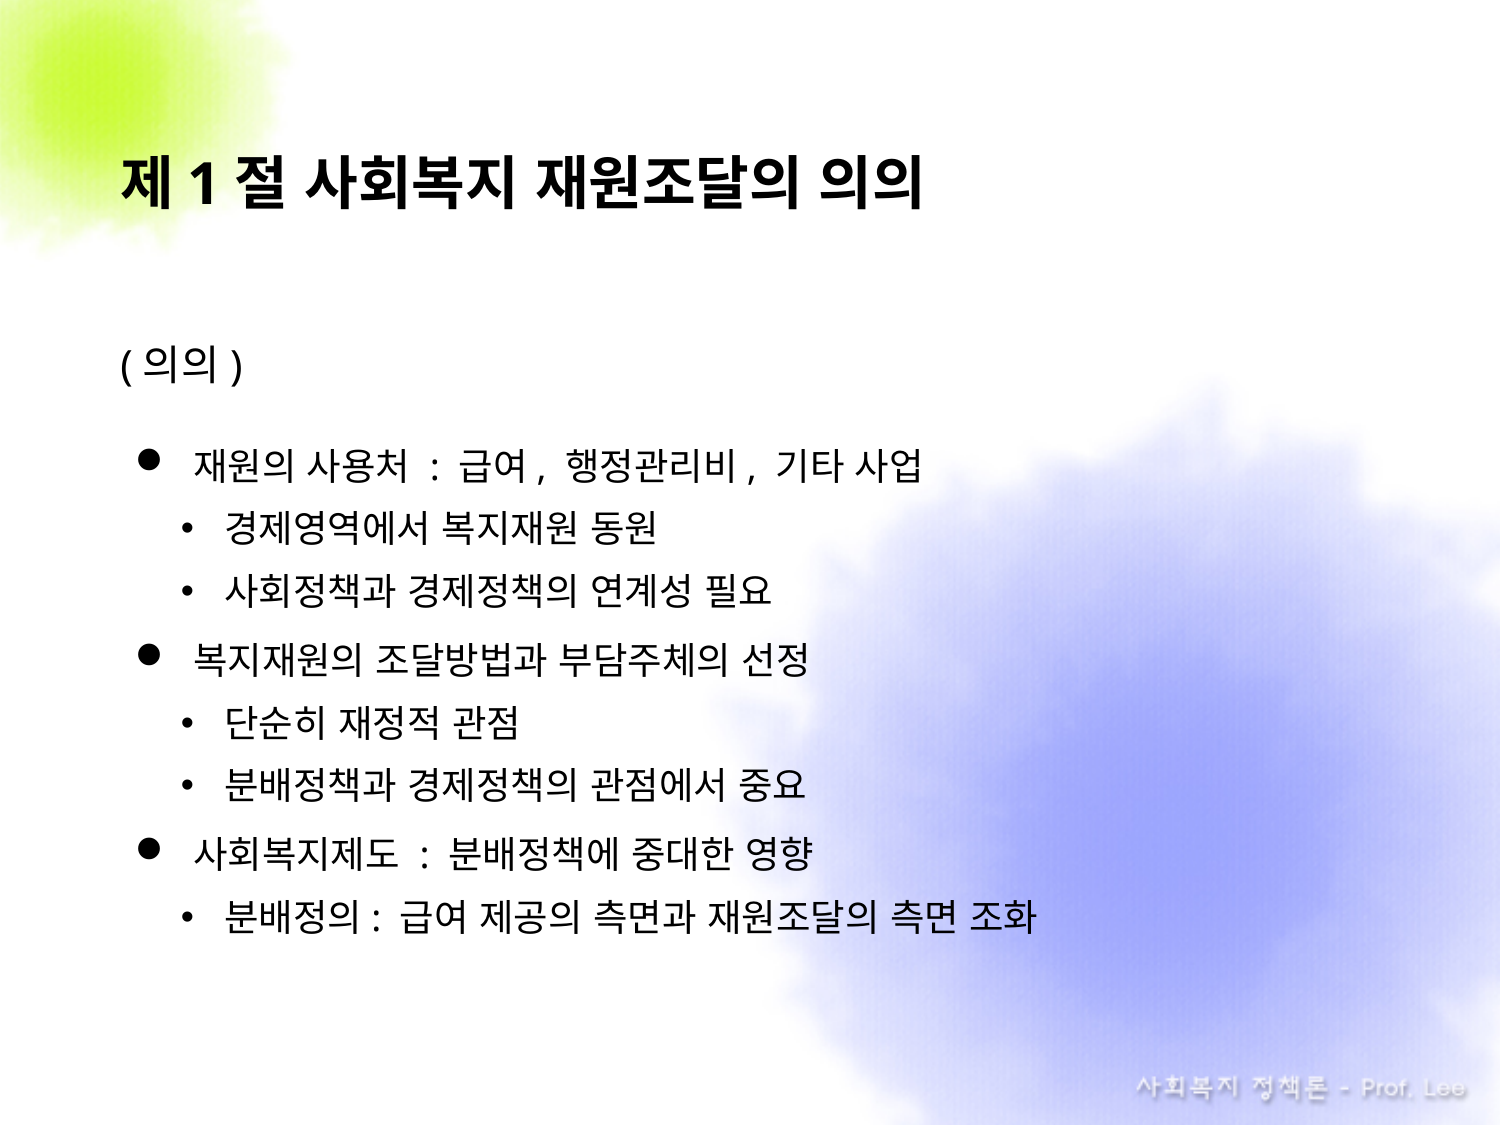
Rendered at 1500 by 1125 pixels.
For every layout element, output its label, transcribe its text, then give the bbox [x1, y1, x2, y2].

title 제1절 사회복지 재원조달의 의의 [105, 117, 999, 247]
picture [0, 0, 1500, 1125]
list (의의) 재원의 사용처 : 급여, 행정관리비, 기타 사업 경제영역에서 복지재원 동원 사회정책과 경제정책의 연계성 필요 복지재원의 조달방법과 부담주체의 선정 단순히 재정적 관점 분배정책과 경제정책의 관점에서 중요 사회복지제도 : 분배정책에 중대한 영향 분배정의: 급여 제공의 측면과 재원조달의 측면 조화 [105, 316, 1268, 973]
